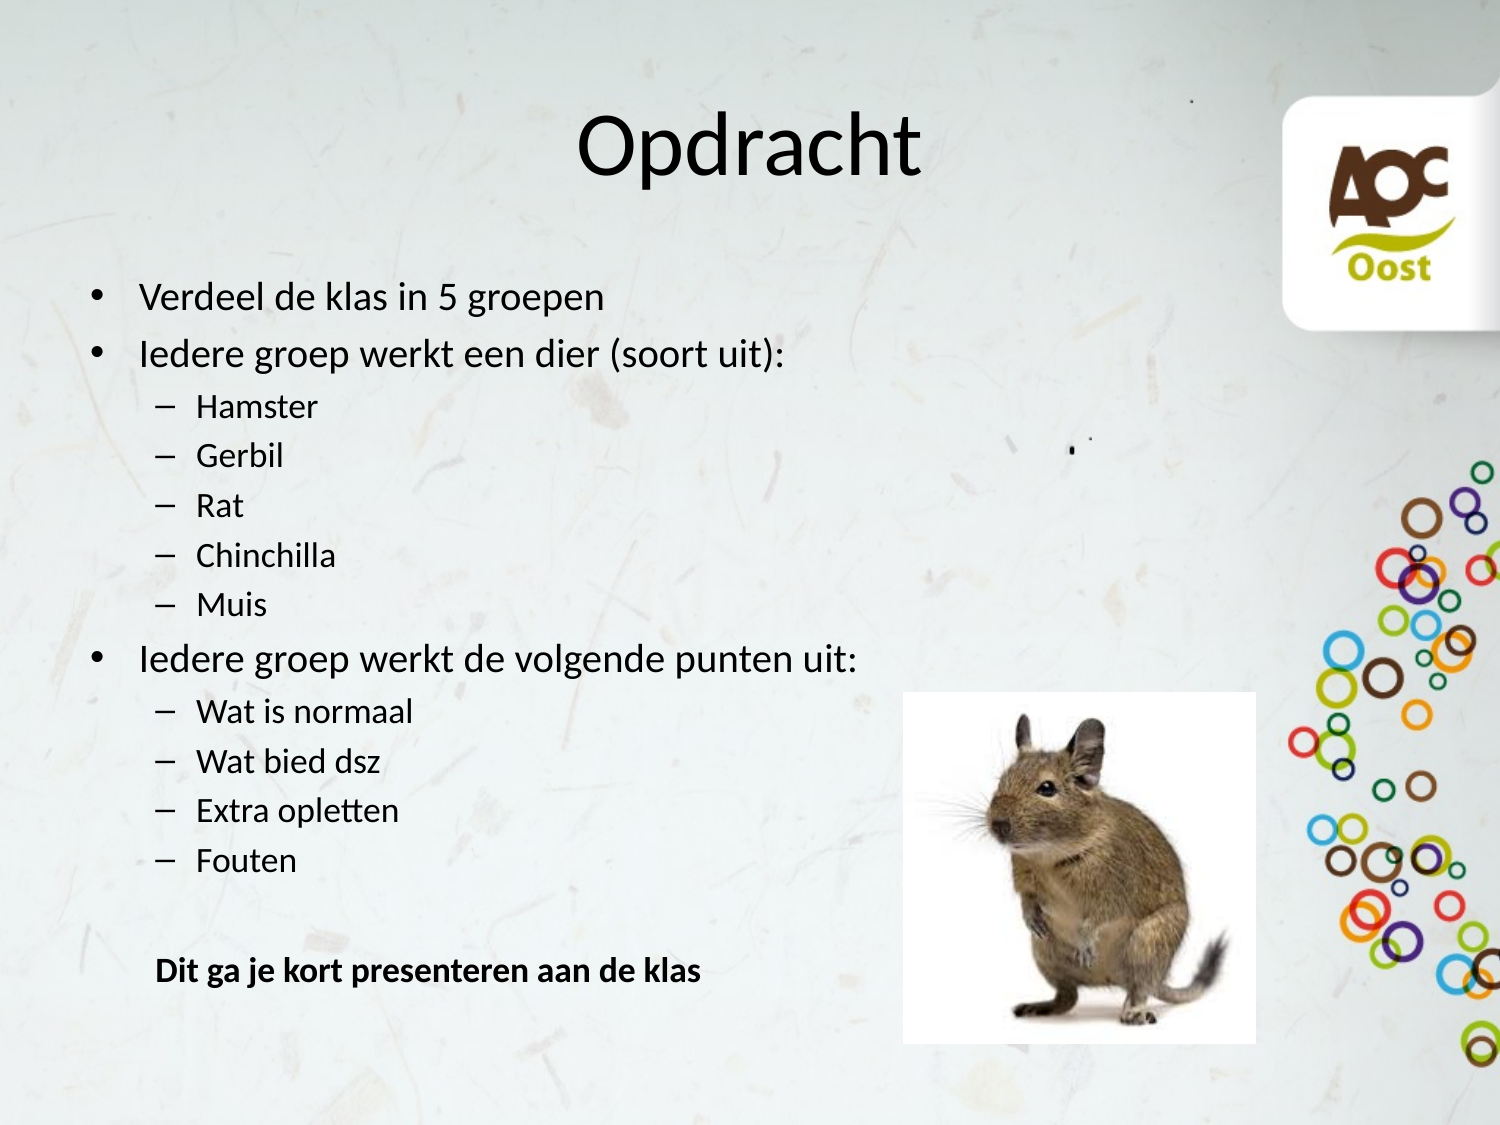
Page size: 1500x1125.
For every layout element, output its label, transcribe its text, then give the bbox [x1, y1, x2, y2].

picture [0, 0, 1500, 1125]
title Opdracht [75, 45, 1425, 233]
list Verdeel de klas in 5 groepen Iedere groep werkt een dier (soort uit): Hamster Gerbil Rat Chinchilla Muis Iedere groep werkt de volgende punten uit: Wat is normaal Wat bied dsz Extra opletten Fouten Dit ga je kort presenteren aan de klas [75, 262, 1425, 1005]
